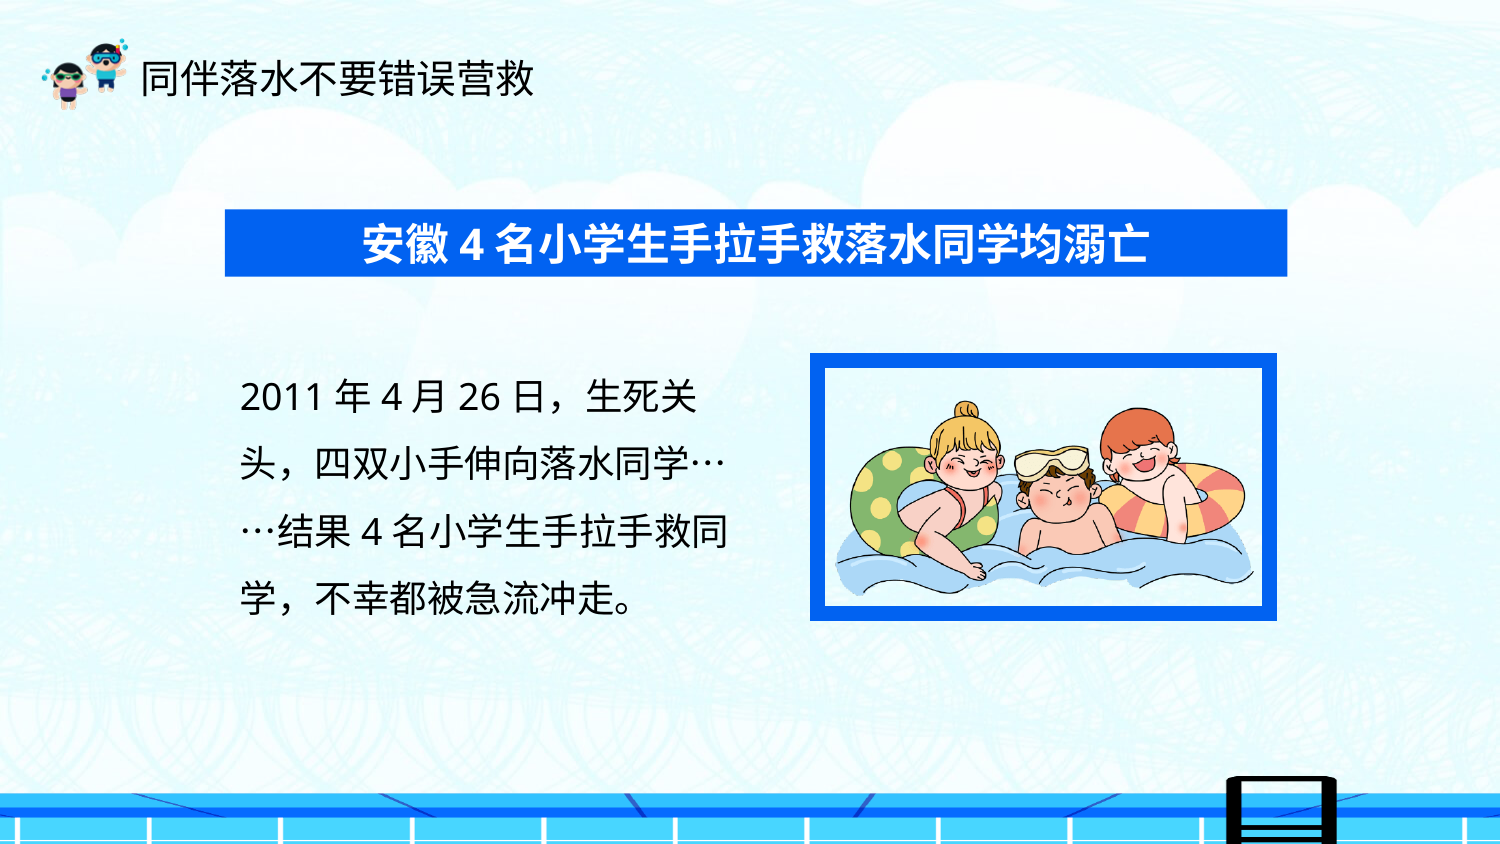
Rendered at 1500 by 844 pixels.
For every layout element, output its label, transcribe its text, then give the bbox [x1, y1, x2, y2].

text_box 安徽4名小学生手拉手救落水同学均溺亡 [224, 209, 1288, 277]
text_box 2011年4月26日，生死关头，四双小手伸向落水同学……结果4名小学生手拉手救同学，不幸都被急流冲走。 [224, 342, 750, 628]
picture [0, 0, 1500, 844]
